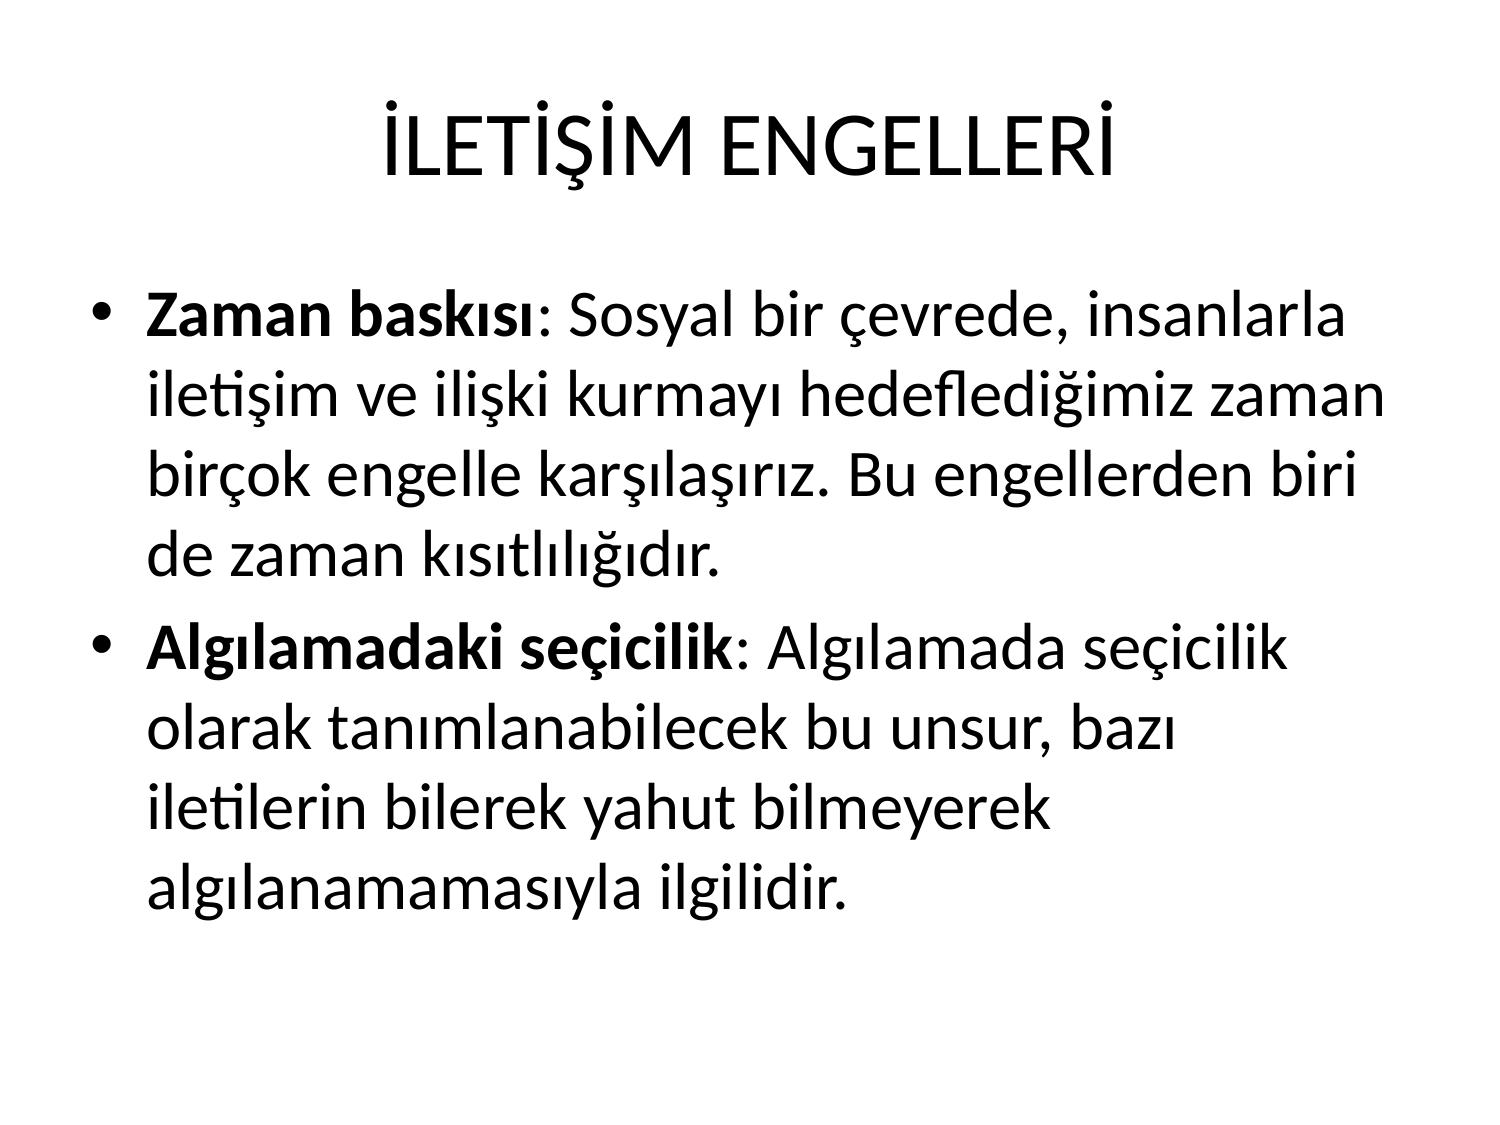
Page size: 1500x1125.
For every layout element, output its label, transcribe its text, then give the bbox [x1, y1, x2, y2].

title İLETİŞİM ENGELLERİ [75, 45, 1425, 233]
list Zaman baskısı: Sosyal bir çevrede, insanlarla iletişim ve ilişki kurmayı hedeflediğimiz zaman birçok engelle karşılaşırız. Bu engellerden biri de zaman kısıtlılığıdır. Algılamadaki seçicilik: Algılamada seçicilik olarak tanımlanabilecek bu unsur, bazı iletilerin bilerek yahut bilmeyerek algılanamamasıyla ilgilidir. [75, 262, 1425, 1005]
